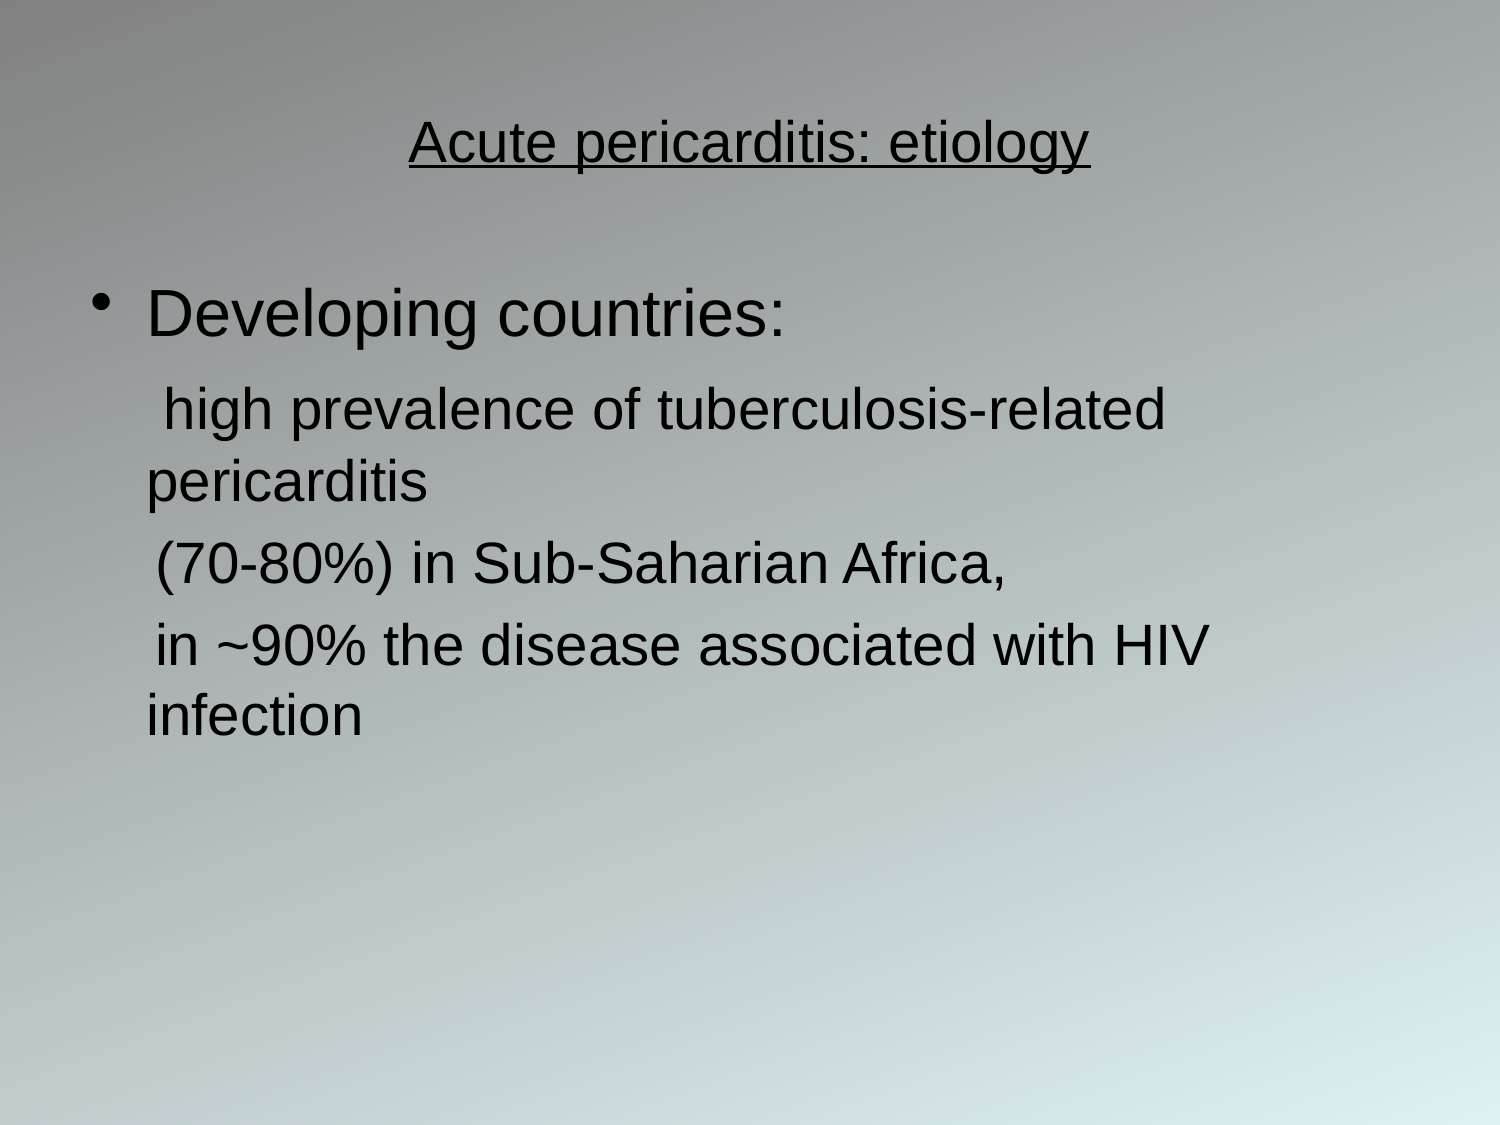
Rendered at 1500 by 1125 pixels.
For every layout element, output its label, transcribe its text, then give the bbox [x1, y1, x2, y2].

title Acute pericarditis: etiology [75, 45, 1425, 233]
list Developing countries: high prevalence of tuberculosis-related pericarditis (70-80%) in Sub-Saharian Africa, in ~90% the disease associated with HIV infection [75, 262, 1425, 1005]
